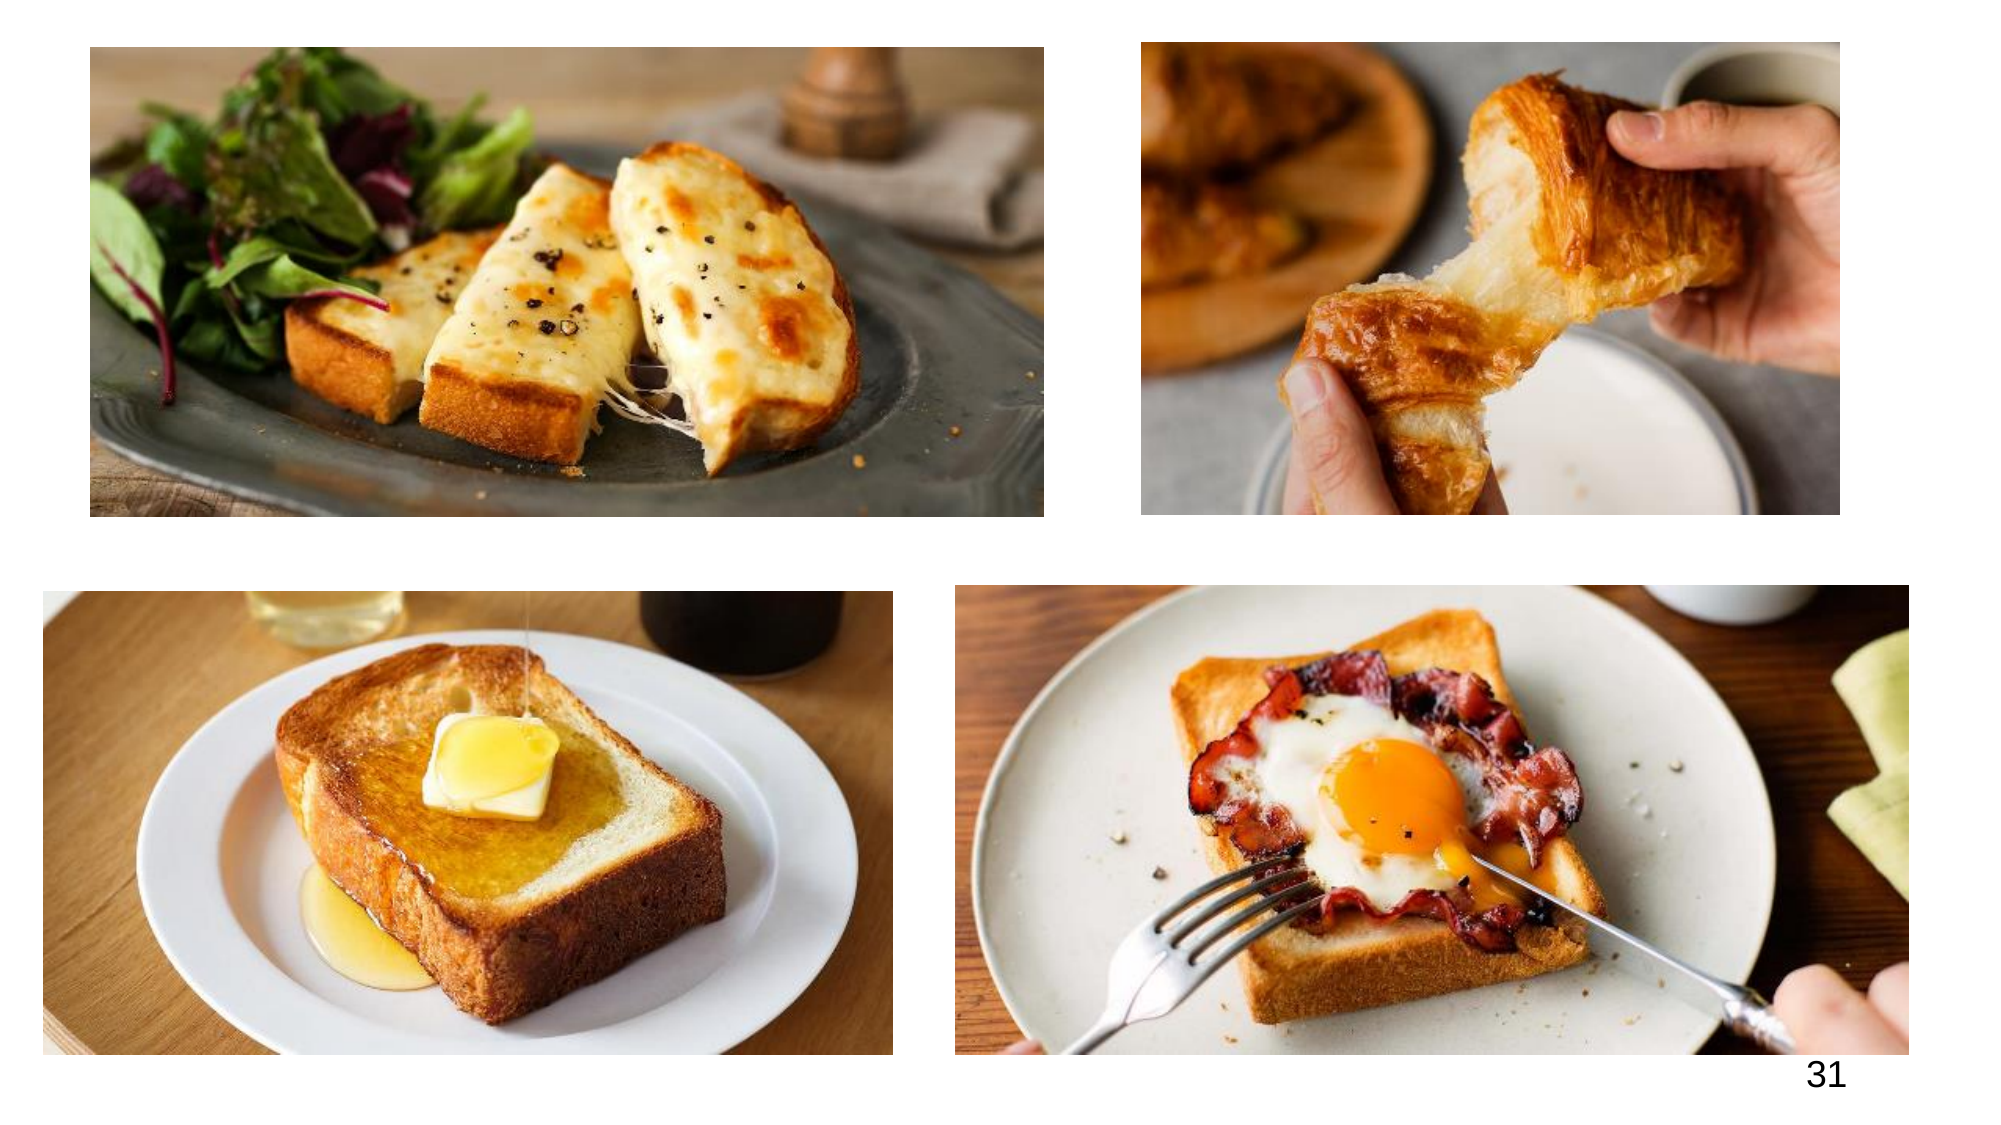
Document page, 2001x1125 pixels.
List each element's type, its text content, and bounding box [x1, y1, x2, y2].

picture [90, 47, 1044, 517]
picture [955, 585, 1909, 1055]
picture [43, 591, 893, 1055]
slide_number 31 [1412, 1055, 1863, 1103]
picture [1141, 42, 1840, 516]
